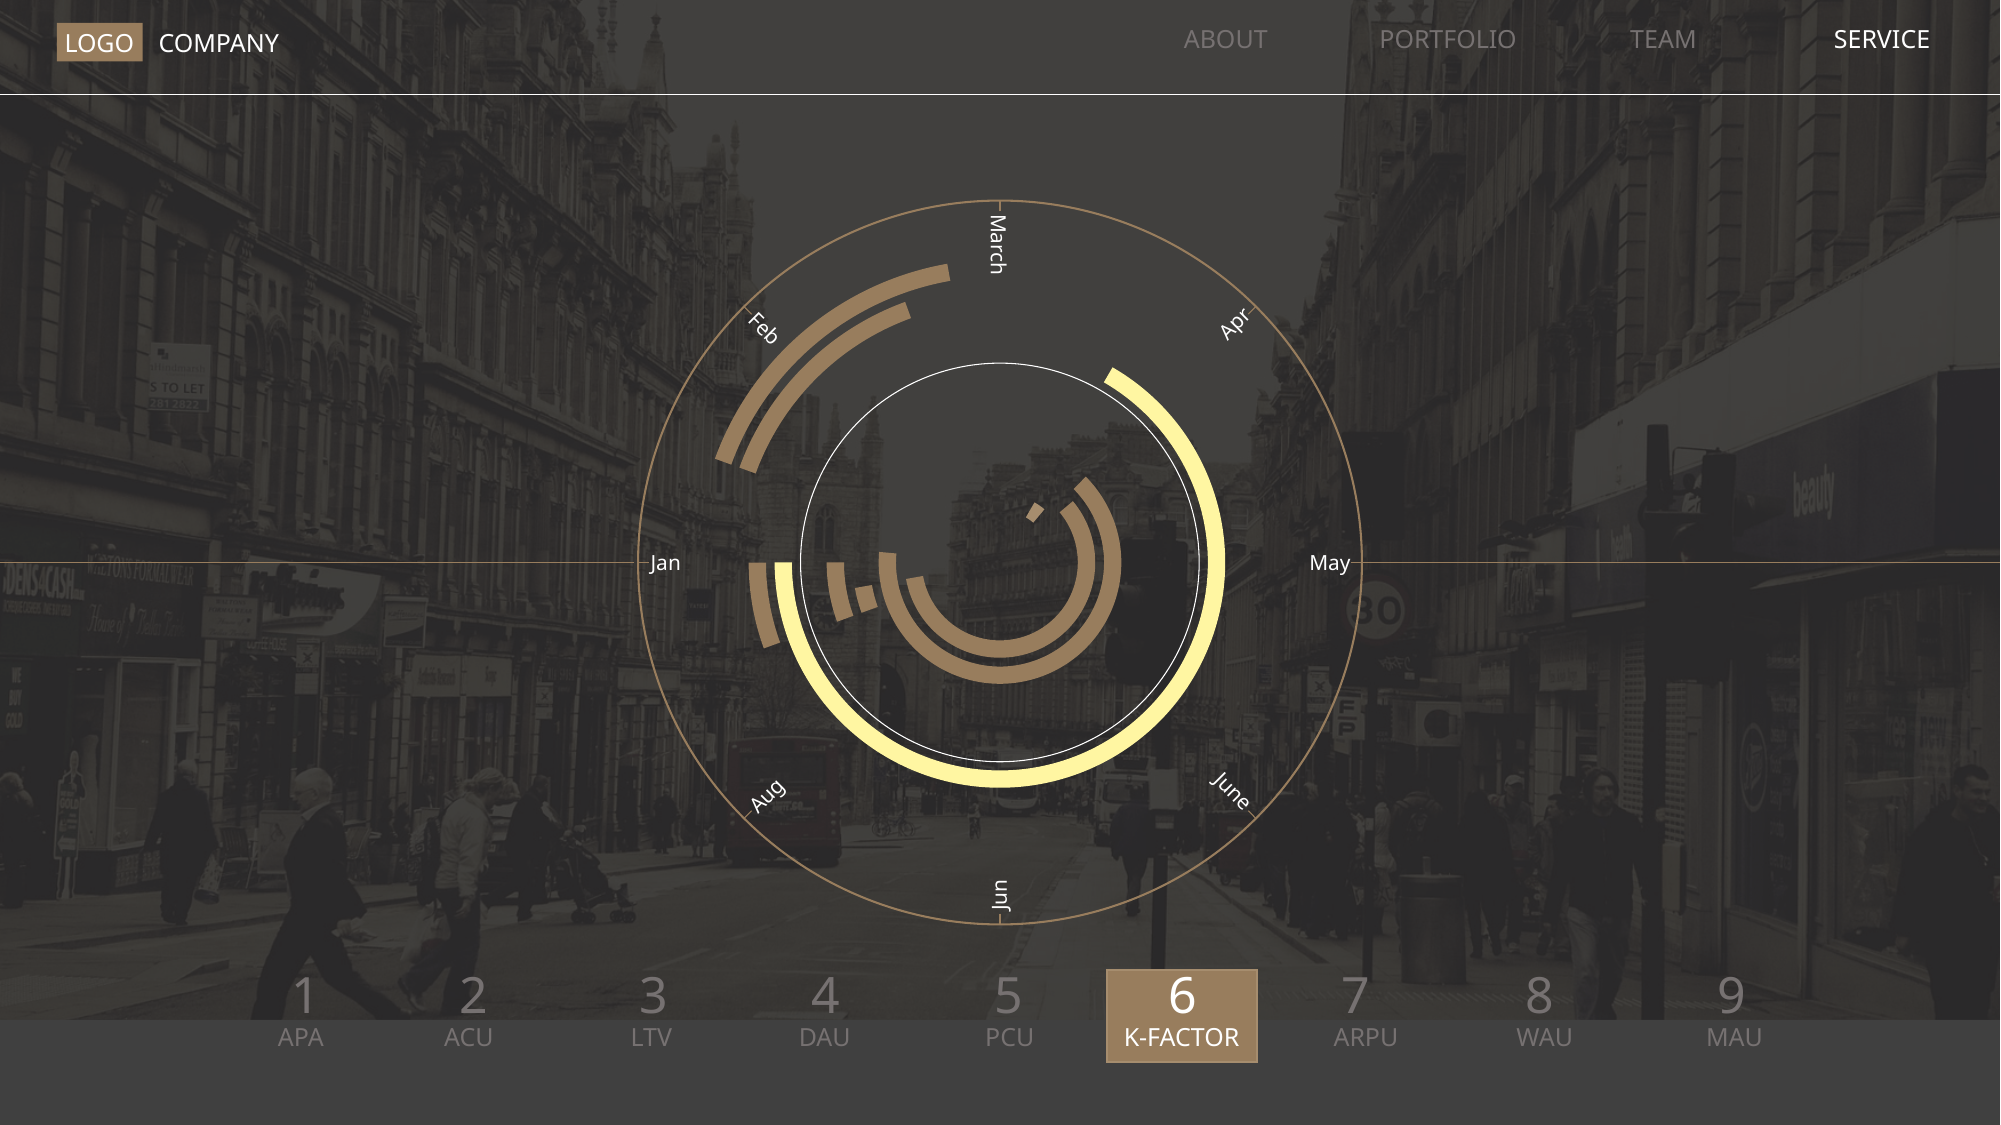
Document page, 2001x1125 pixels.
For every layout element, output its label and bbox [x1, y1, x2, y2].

picture [0, 95, 2000, 1125]
text_box [1001, 200, 1362, 925]
text_box [638, 200, 999, 925]
picture [0, 0, 2000, 94]
